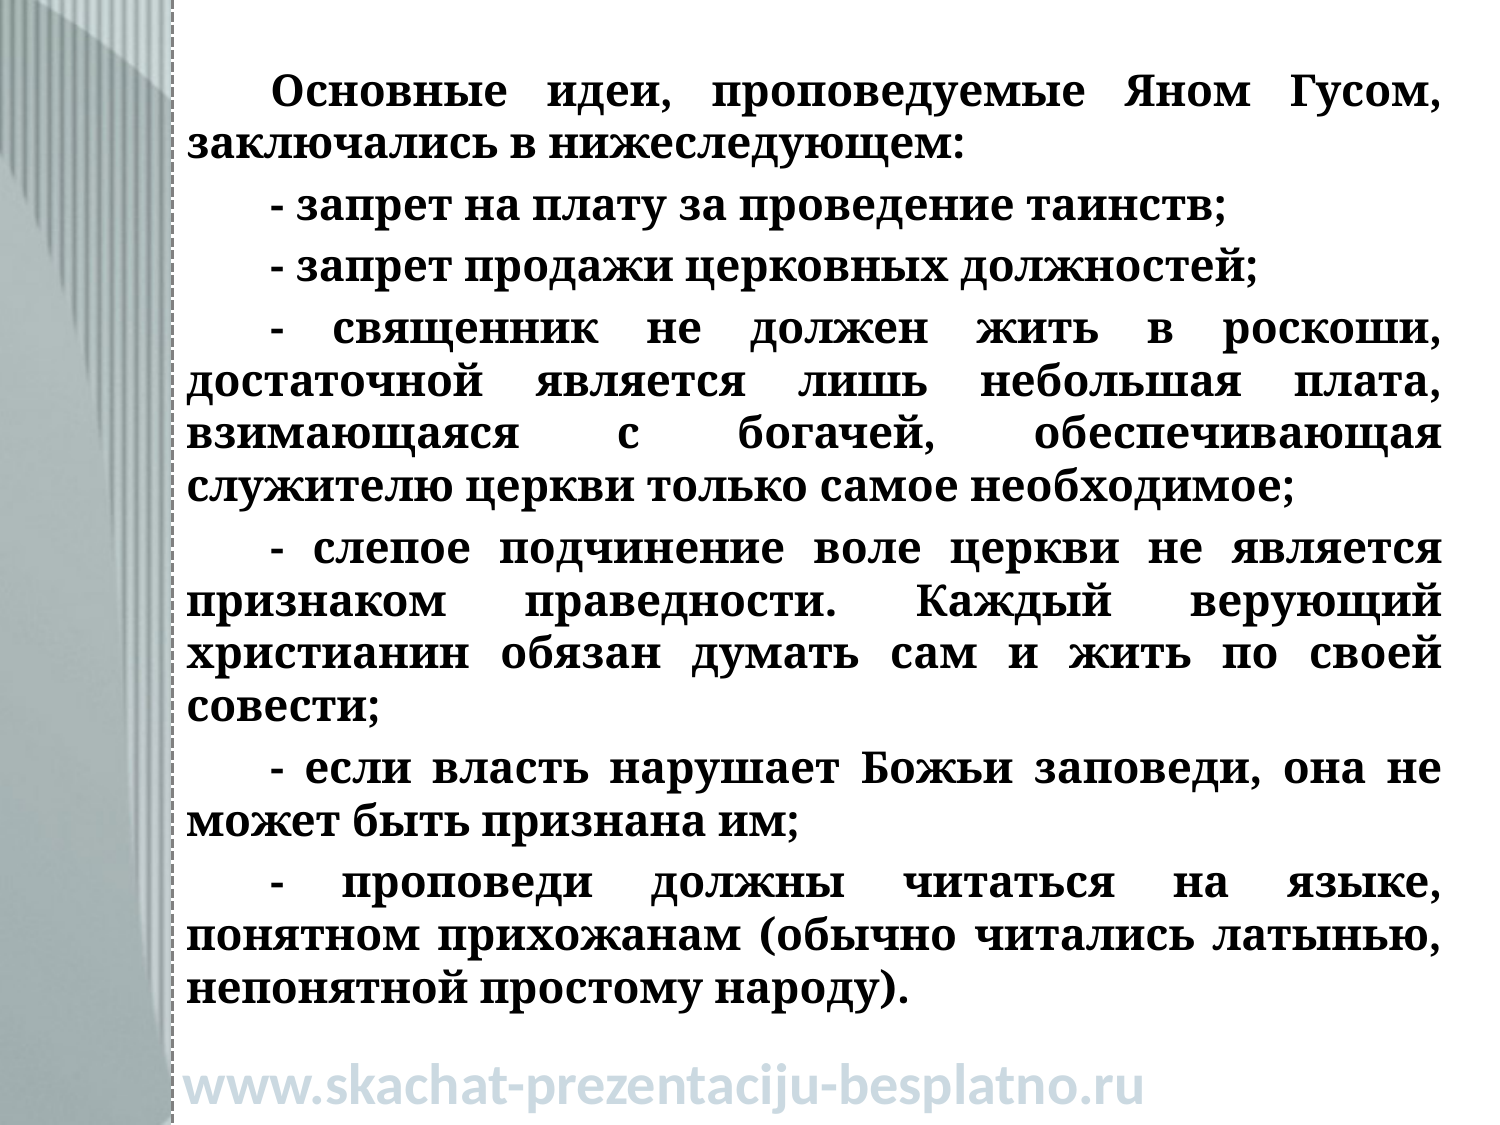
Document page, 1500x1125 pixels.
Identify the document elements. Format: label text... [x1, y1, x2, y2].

picture [0, 0, 171, 1125]
list Основные идеи, проповедуемые Яном Гусом, заключались в нижеследующем: - запрет на плату за проведение таинств; - запрет продажи церковных должностей; - священник не должен жить в роскоши, достаточной является лишь небольшая плата, взимающаяся с богачей, обеспечивающая служителю церкви только самое необходимое; - слепое подчинение воле церкви не является признаком праведности. Каждый верующий христианин обязан думать сам и жить по своей совести; - если власть нарушает Божьи заповеди, она не может быть признана им; - проповеди должны читаться на языке, понятном прихожанам (обычно читались латынью, непонятной простому народу). [170, 54, 1459, 1024]
text_box www.skachat-prezentaciju-besplatno.ru [53, 1039, 1276, 1125]
